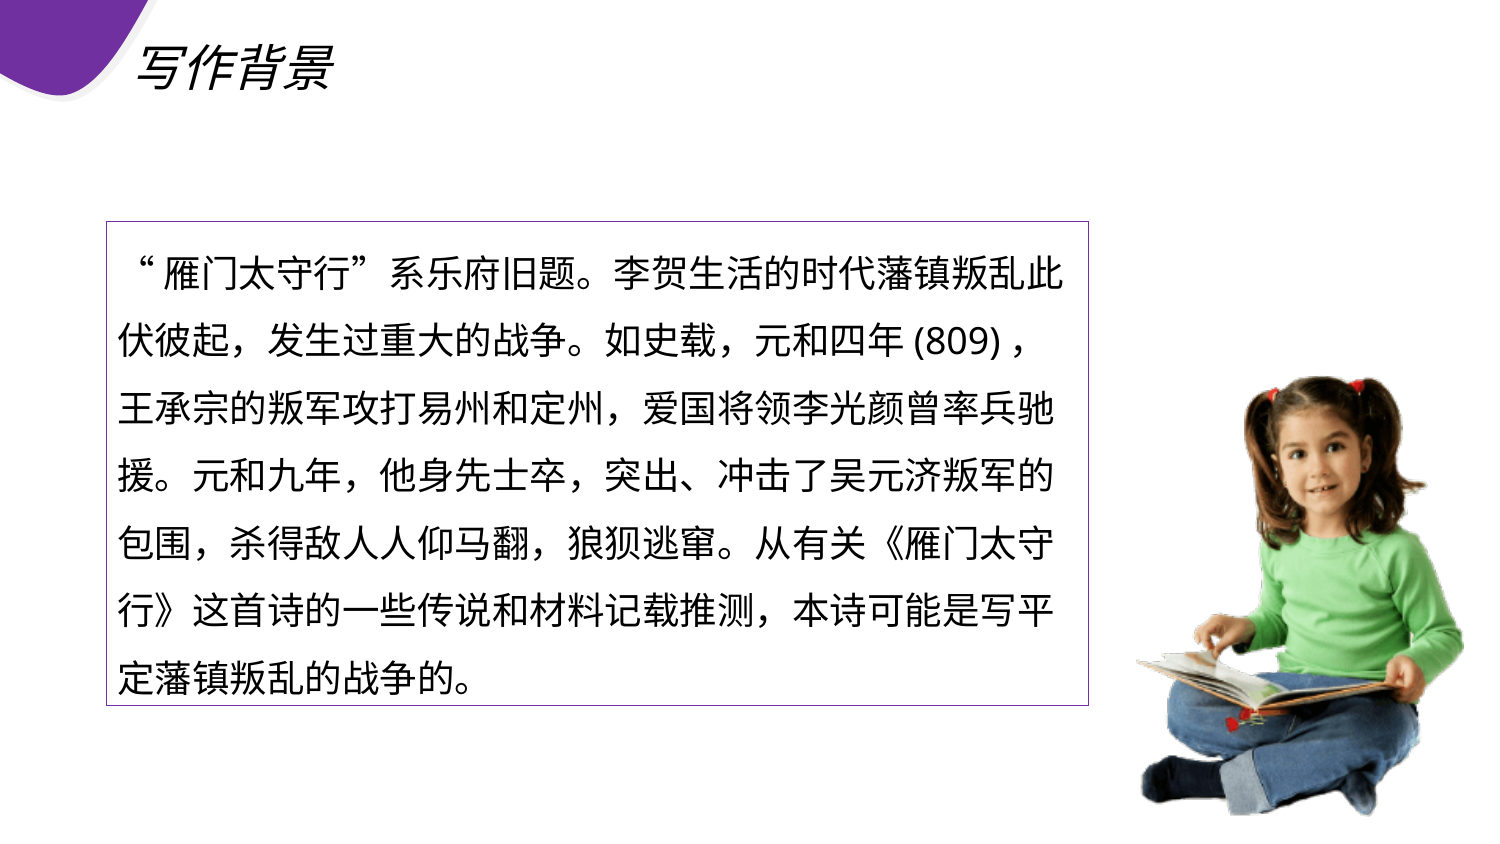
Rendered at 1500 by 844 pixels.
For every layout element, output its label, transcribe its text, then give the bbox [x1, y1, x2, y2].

text_box “雁门太守行”系乐府旧题。李贺生活的时代藩镇叛乱此伏彼起，发生过重大的战争。如史载，元和四年(809)，王承宗的叛军攻打易州和定州，爱国将领李光颜曾率兵驰援。元和九年，他身先士卒，突出、冲击了吴元济叛军的包围，杀得敌人人仰马翻，狼狈逃窜。从有关《雁门太守行》这首诗的一些传说和材料记载推测，本诗可能是写平定藩镇叛乱的战争的。 [106, 221, 1089, 706]
picture [1135, 375, 1464, 817]
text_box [0, 0, 158, 102]
text_box 写作背景 [158, 30, 397, 102]
